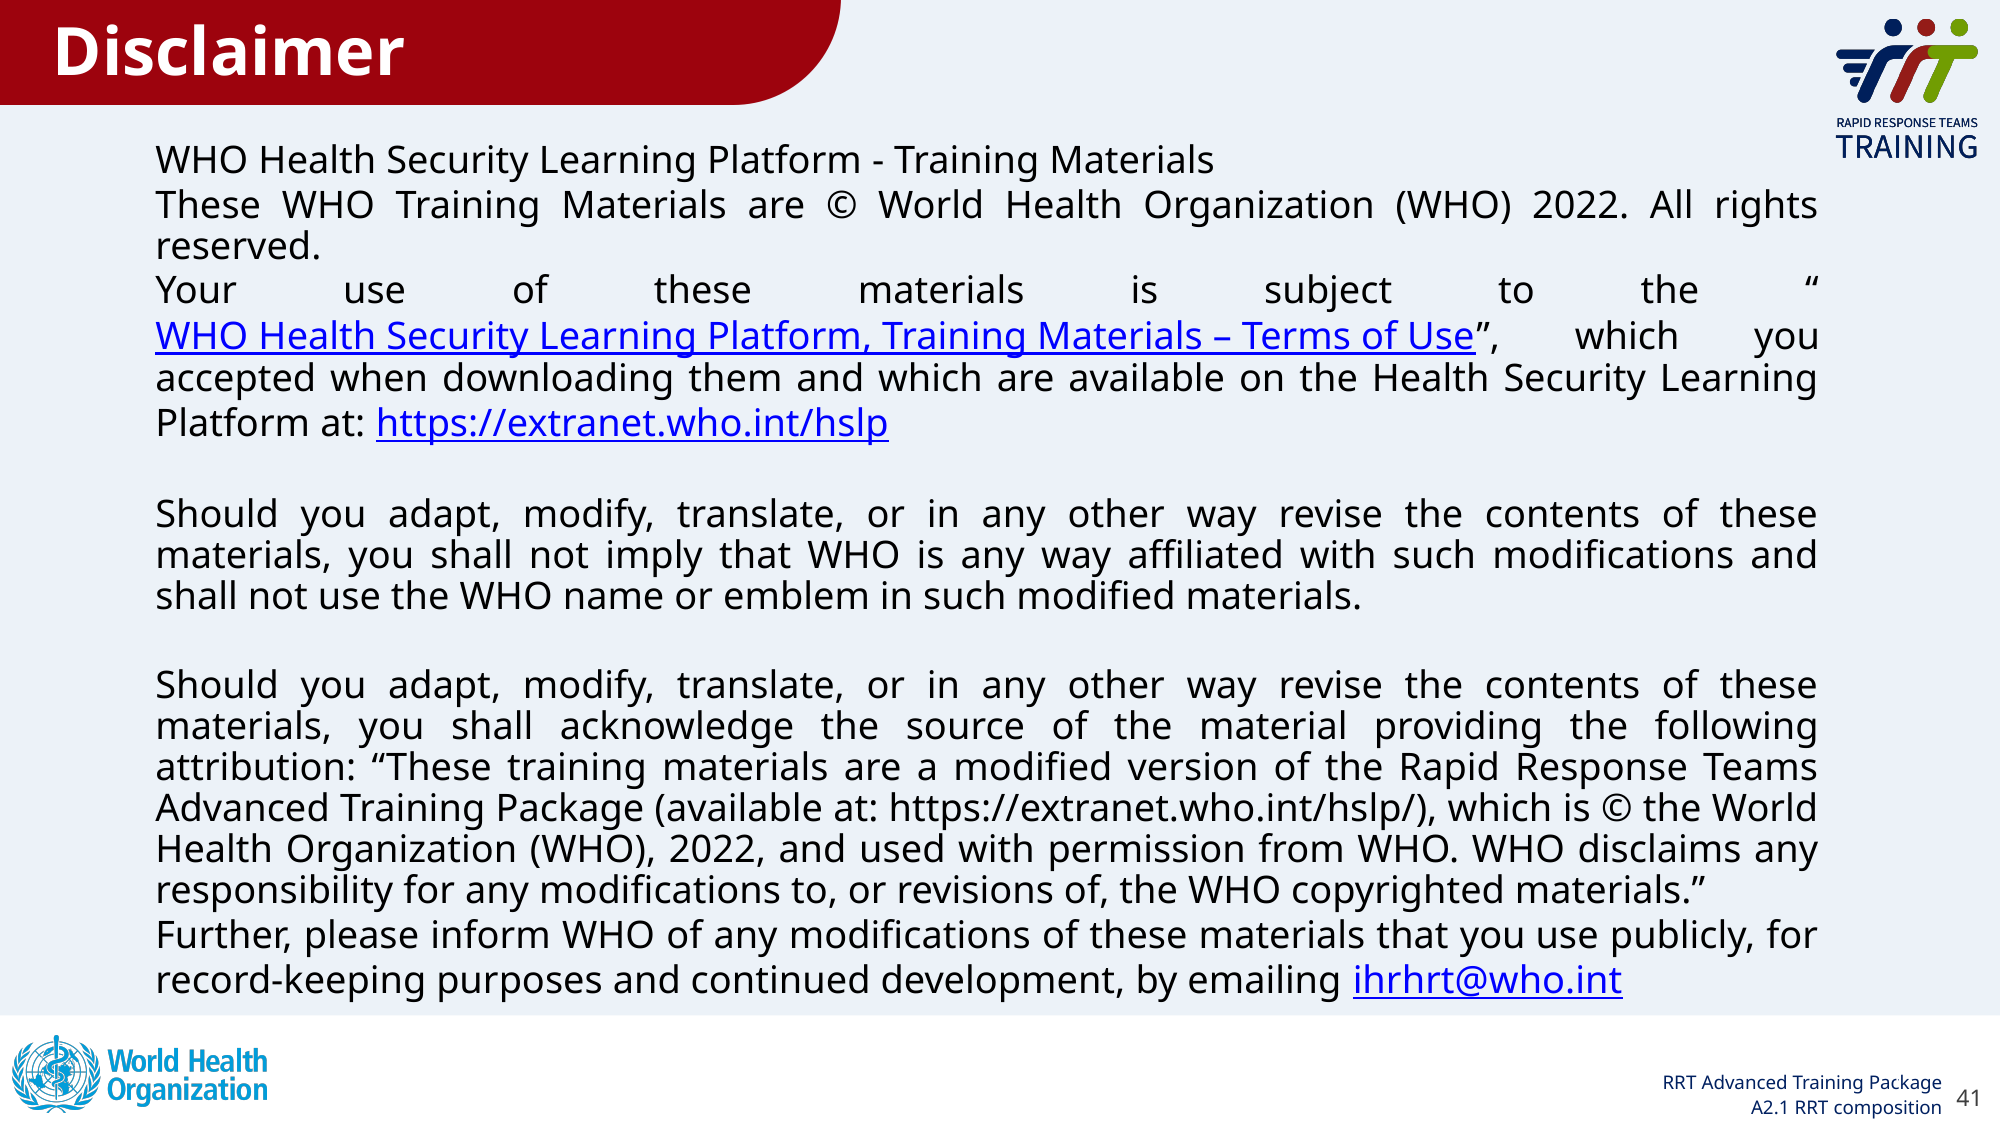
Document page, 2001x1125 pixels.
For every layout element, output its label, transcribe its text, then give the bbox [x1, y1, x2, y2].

picture [12, 1083, 48, 1113]
picture [1835, 19, 1978, 167]
picture [58, 1050, 64, 1058]
picture [0, 0, 841, 105]
slide_number 41 [1882, 1037, 1922, 1082]
picture [12, 1035, 267, 1113]
